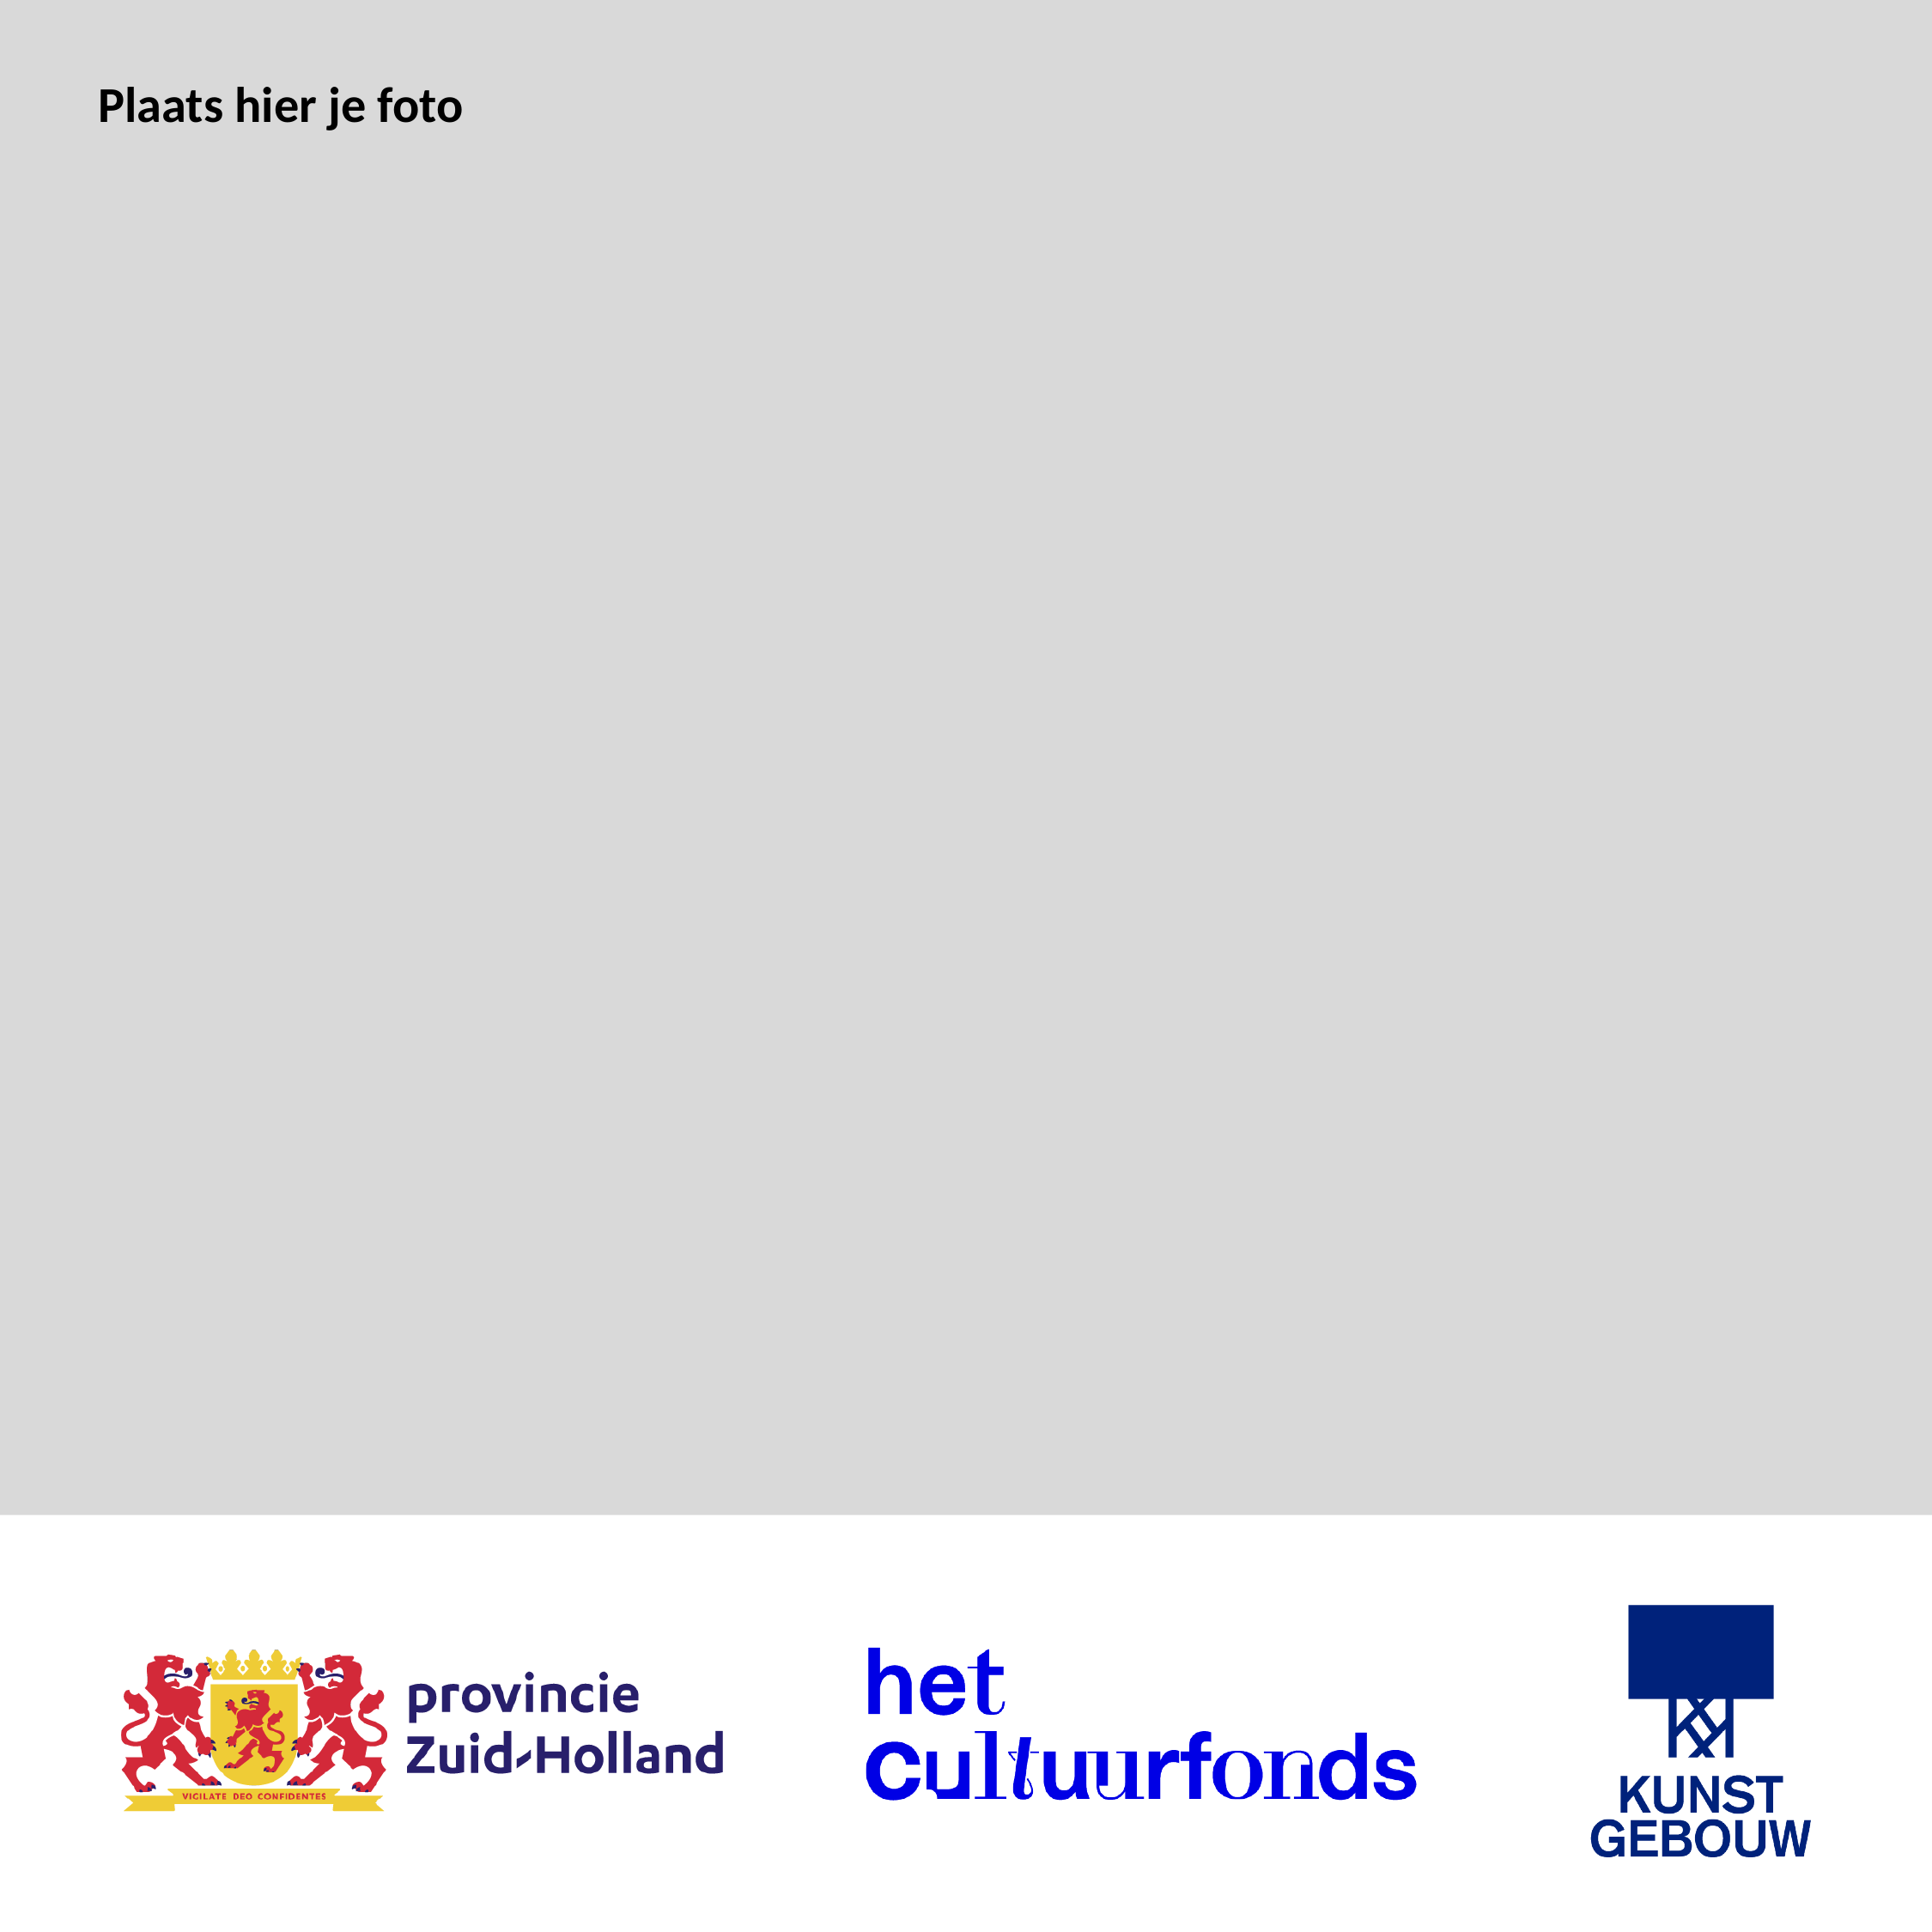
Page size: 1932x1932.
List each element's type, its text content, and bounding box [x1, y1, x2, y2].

picture [1590, 1605, 1811, 1857]
text_box [0, 0, 1932, 1514]
text_box [0, 1514, 1932, 1932]
text_box Plaats hier je foto [85, 65, 853, 139]
picture [815, 1597, 1470, 1850]
picture [0, 1595, 796, 1867]
